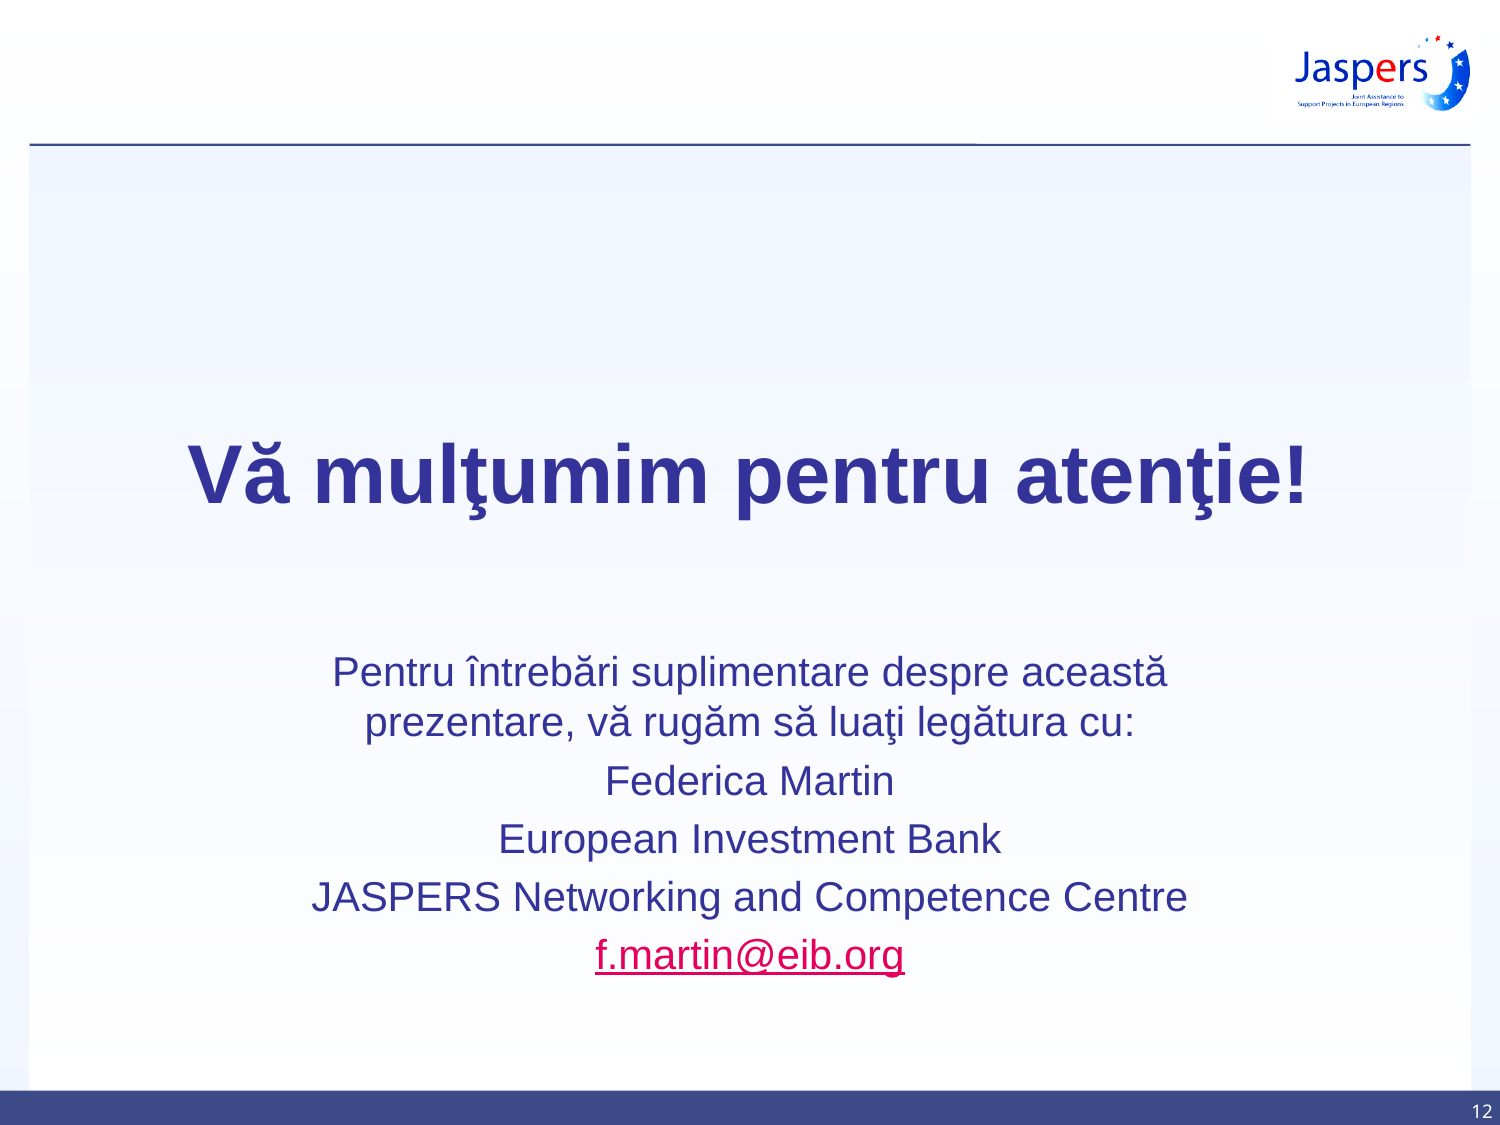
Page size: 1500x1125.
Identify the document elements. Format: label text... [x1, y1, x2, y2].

slide_number 12 [1195, 1091, 1500, 1125]
title Vă mulţumim pentru atenţie! [112, 349, 1388, 591]
subtitle Pentru întrebări suplimentare despre această prezentare, vă rugăm să luaţi legătura cu: Federica Martin European Investment Bank JASPERS Networking and Competence Centre f.martin@eib.org [225, 637, 1275, 1071]
